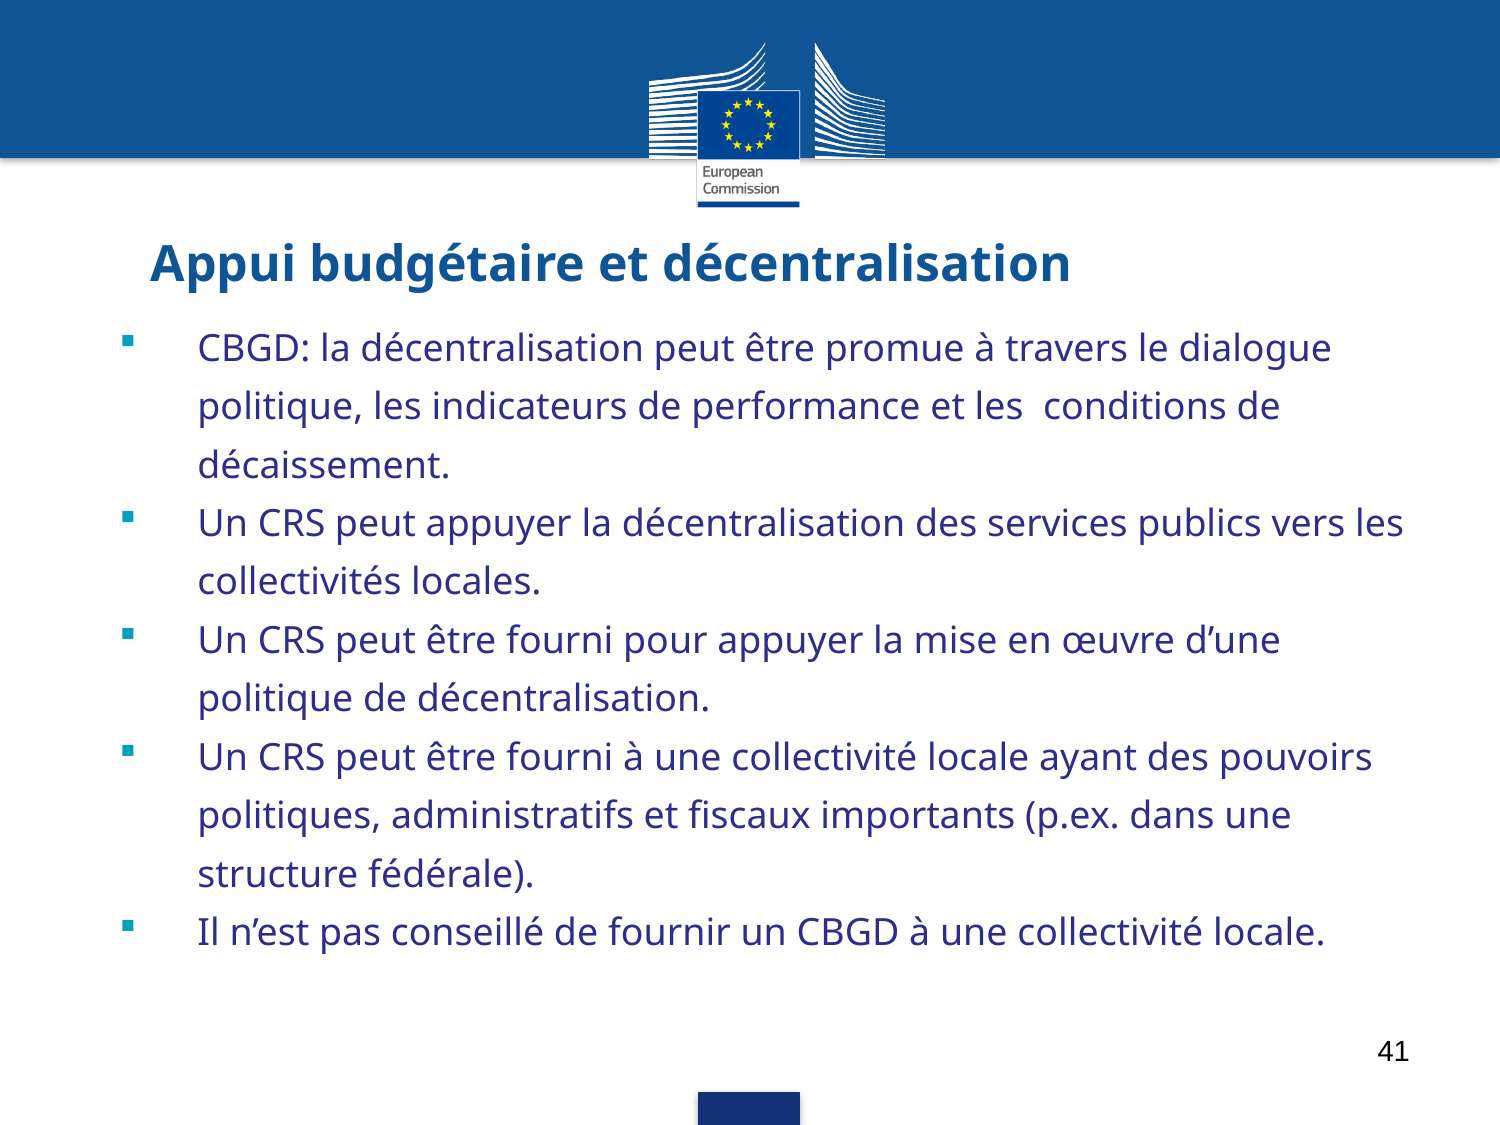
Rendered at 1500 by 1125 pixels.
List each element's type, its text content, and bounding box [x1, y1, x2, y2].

picture [649, 42, 885, 208]
slide_number 41 [1074, 1024, 1426, 1103]
title Appui budgétaire et décentralisation [76, 219, 1412, 302]
list CBGD: la décentralisation peut être promue à travers le dialogue politique, les indicateurs de performance et les conditions de décaissement. Un CRS peut appuyer la décentralisation des services publics vers les collectivités locales. Un CRS peut être fourni pour appuyer la mise en œuvre d’une politique de décentralisation. Un CRS peut être fourni à une collectivité locale ayant des pouvoirs politiques, administratifs et fiscaux importants (p.ex. dans une structure fédérale). Il n’est pas conseillé de fournir un CBGD à une collectivité locale. [29, 302, 1426, 1024]
